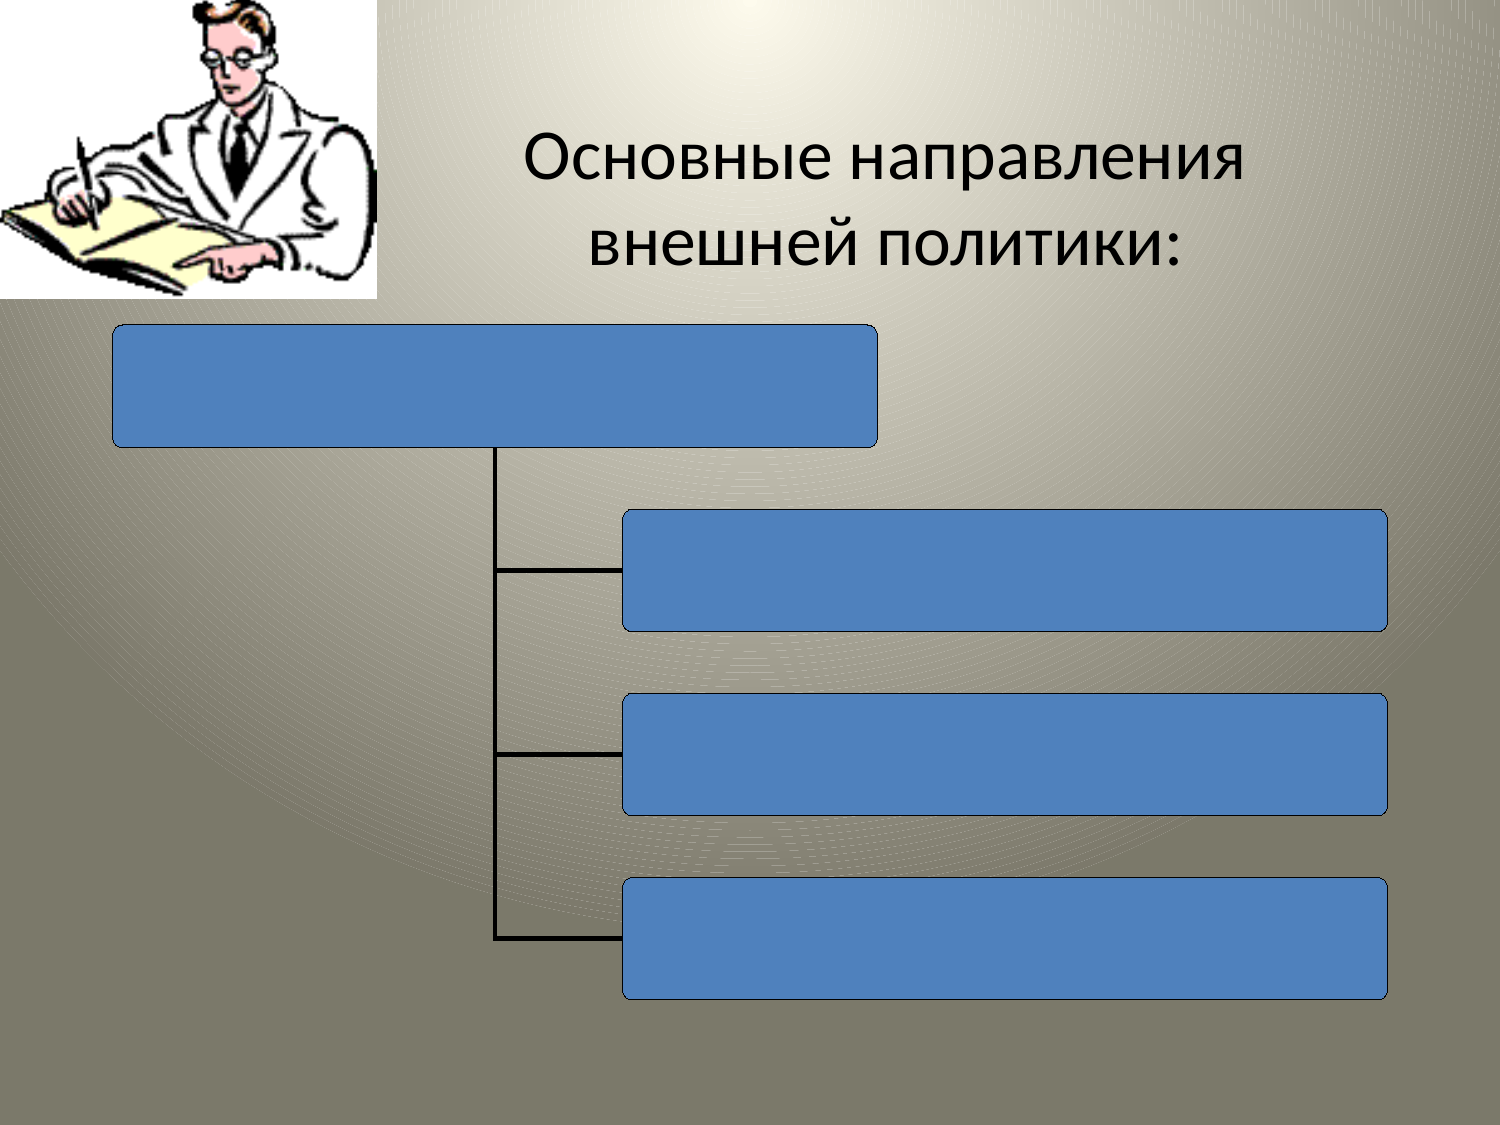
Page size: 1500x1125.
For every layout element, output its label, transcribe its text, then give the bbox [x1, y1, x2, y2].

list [112, 324, 122, 332]
title Основные направления внешней политики: [383, 99, 1388, 288]
picture [0, 0, 377, 299]
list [497, 324, 1388, 568]
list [112, 440, 1388, 1001]
